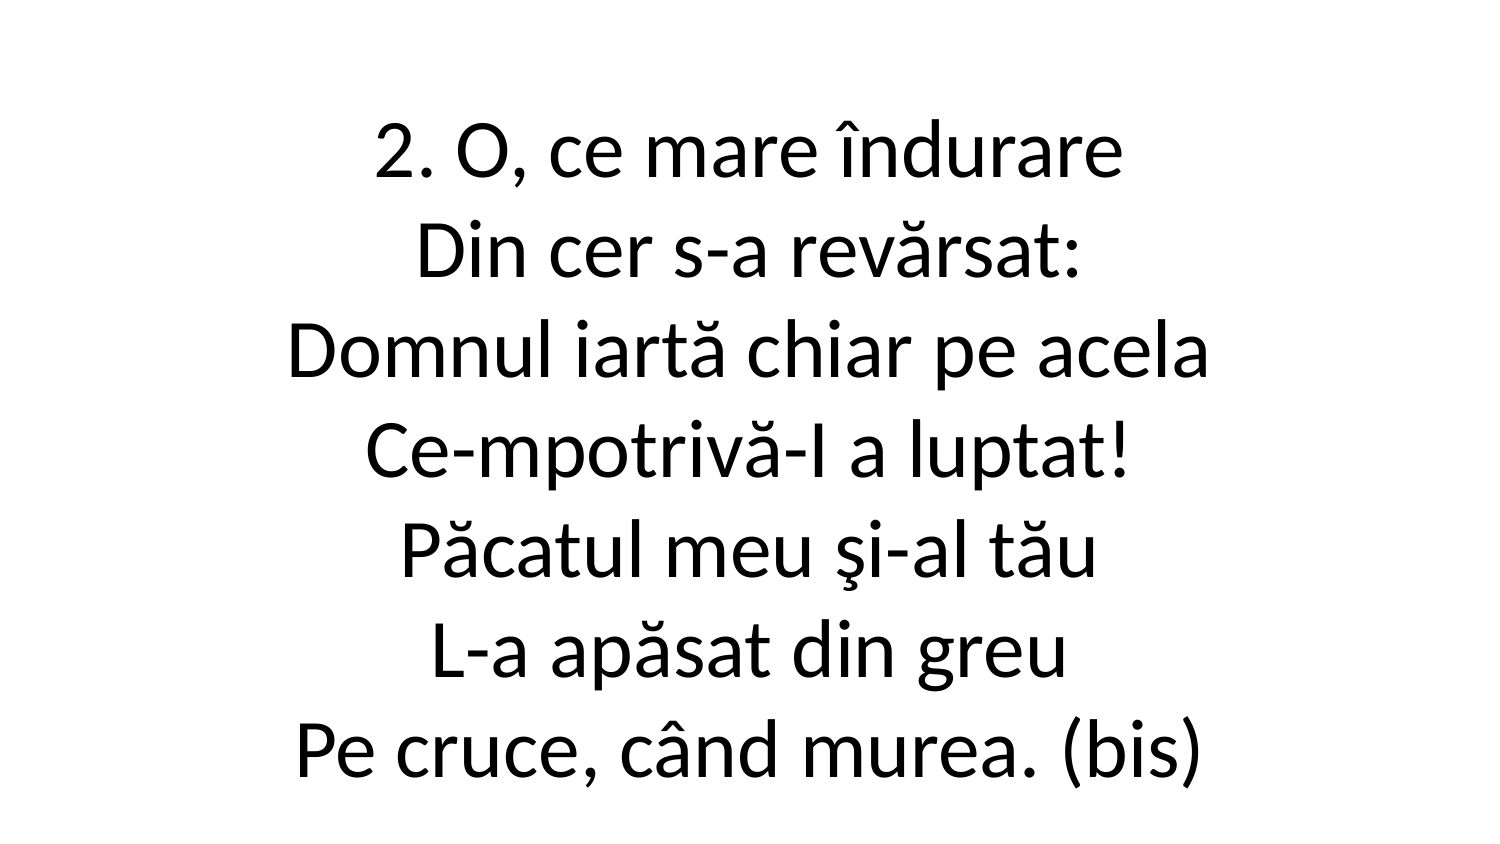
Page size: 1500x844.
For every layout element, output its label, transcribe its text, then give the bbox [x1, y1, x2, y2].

text_box 2. O, ce mare îndurare Din cer s-a revărsat: Domnul iartă chiar pe acela Ce-mpotrivă-I a luptat! Păcatul meu şi-al tău L-a apăsat din greu Pe cruce, când murea. (bis) [272, 42, 1228, 802]
